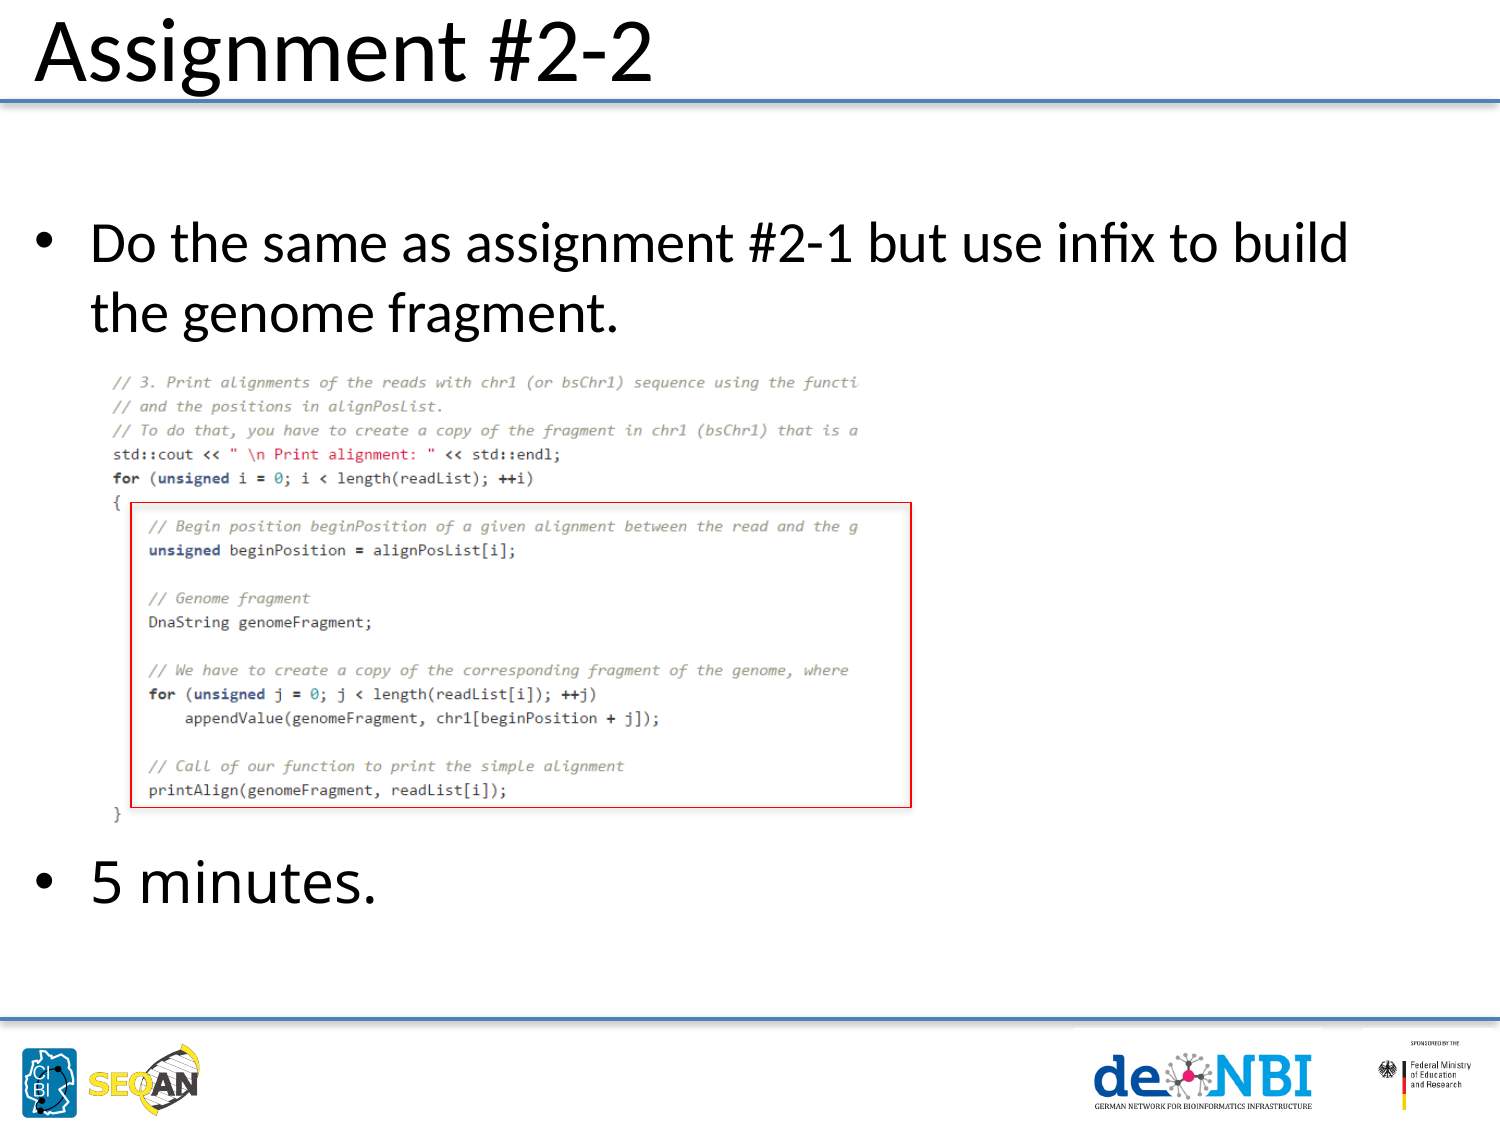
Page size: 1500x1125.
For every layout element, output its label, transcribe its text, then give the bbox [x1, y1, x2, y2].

text_box Do the same as assignment #2-1 but use infix to build the genome fragment. 5 minutes. [19, 196, 1370, 862]
picture [33, 1108, 44, 1113]
picture [1074, 1028, 1322, 1122]
text_box Assignment #2-2 [19, 0, 1370, 119]
picture [97, 369, 859, 829]
text_box [863, 502, 912, 808]
picture [75, 1042, 202, 1121]
picture [40, 1051, 48, 1059]
picture [31, 1060, 40, 1071]
